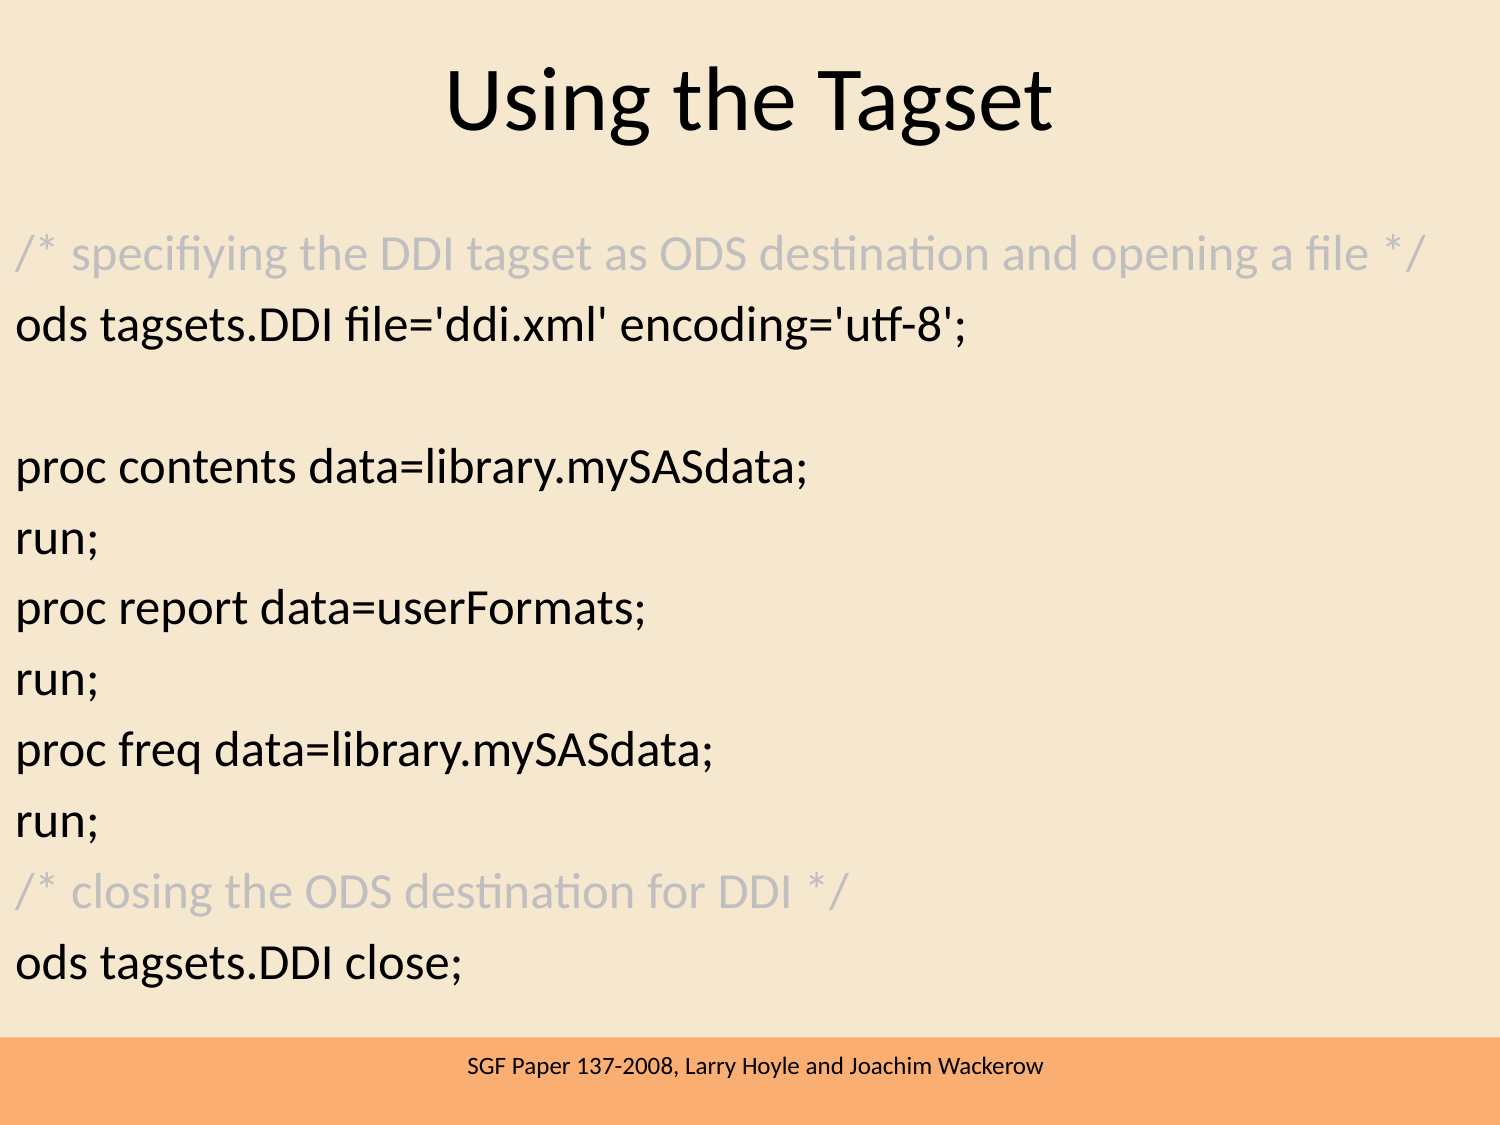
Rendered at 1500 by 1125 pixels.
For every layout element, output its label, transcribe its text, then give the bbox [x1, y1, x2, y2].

list /* specifiying the DDI tagset as ODS destination and opening a file */ ods tagsets.DDI file='ddi.xml' encoding='utf-8'; proc contents data=library.mySASdata; run; proc report data=userFormats; run; proc freq data=library.mySASdata; run; /* closing the ODS destination for DDI */ ods tagsets.DDI close; [0, 212, 1500, 1005]
title Using the Tagset [75, 0, 1425, 188]
footer SGF Paper 137-2008, Larry Hoyle and Joachim Wackerow [399, 1042, 1113, 1103]
